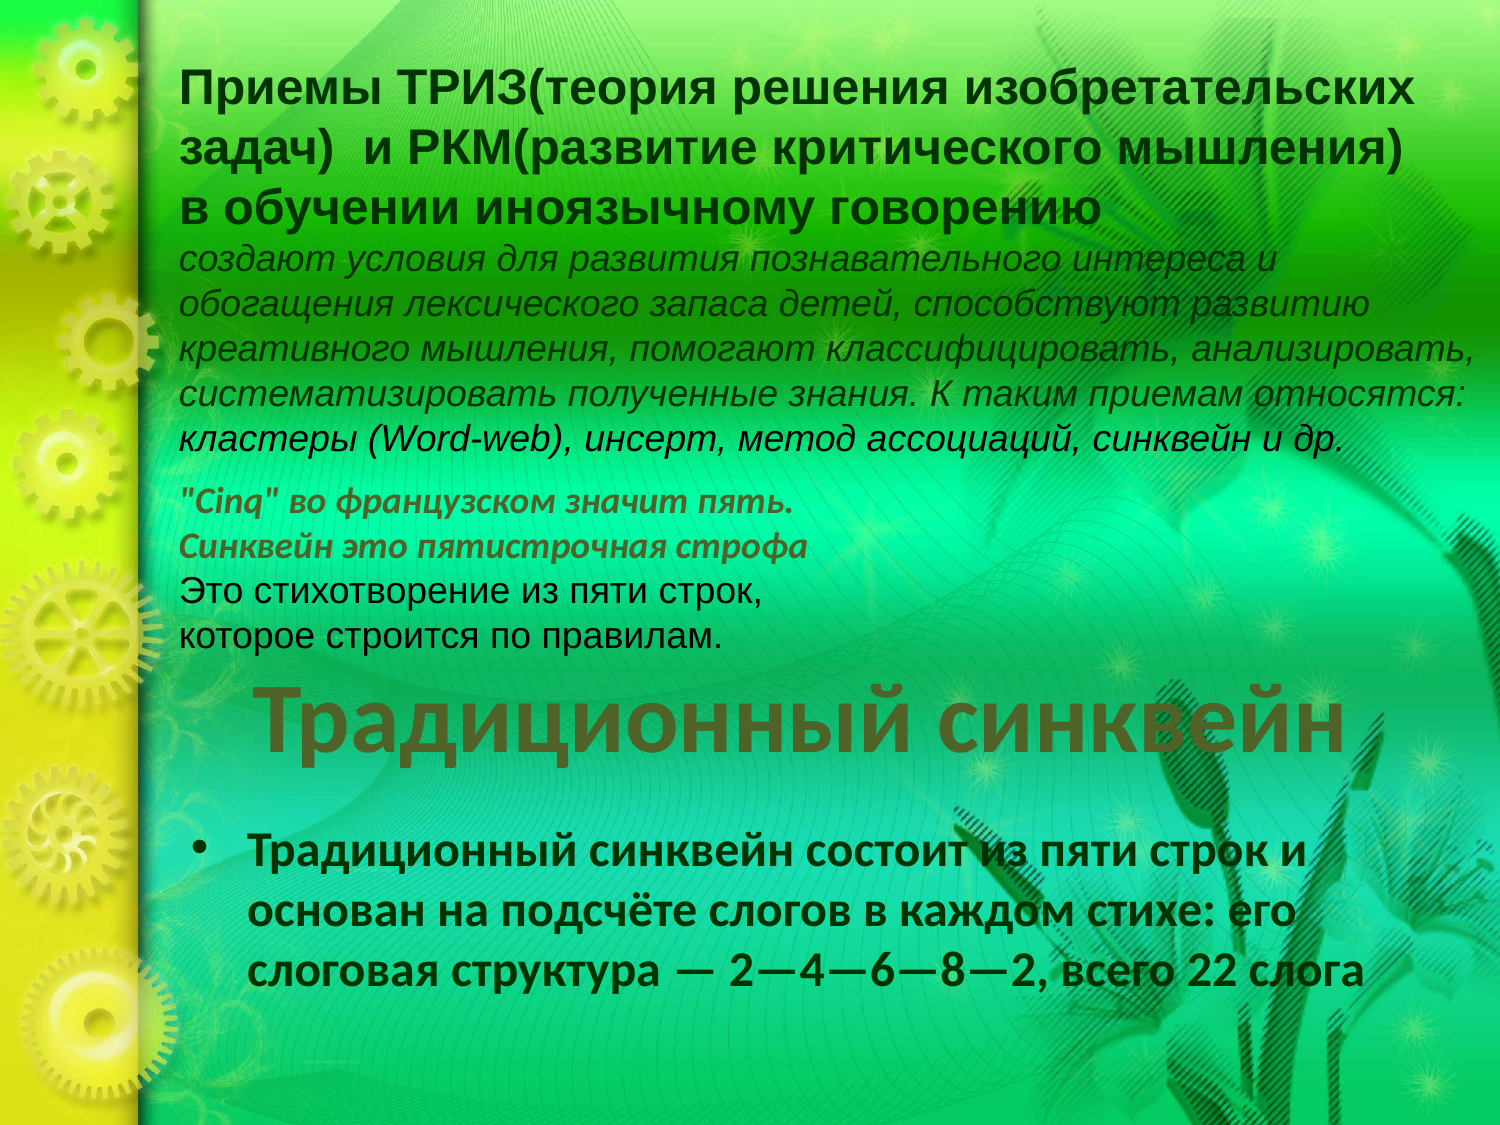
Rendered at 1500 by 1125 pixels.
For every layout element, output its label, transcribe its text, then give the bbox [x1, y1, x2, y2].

picture [0, 0, 1500, 1125]
title Традиционный синквейн [164, 627, 1461, 815]
text_box "Сinq" во французском значит пять. Синквейн это пятистрочная строфа Это стихотворение из пяти строк, которое строится по правилам. [164, 468, 844, 664]
text_box Приемы ТРИЗ(теория решения изобретательских задач) и РКМ(развитие критического мышления) в обучении иноязычному говорению создают условия для развития познавательного интереса и обогащения лексического запаса детей, способствуют развитию креативного мышления, помогают классифицировать, анализировать, систематизировать полученные знания. К таким приемам относятся: кластеры (Word-web), инсерт, метод ассоциаций, синквейн и др. [163, 46, 1500, 627]
list Традиционный синквейн состоит из пяти строк и основан на подсчёте слогов в каждом стихе: его слоговая структура — 2—4—6—8—2, всего 22 слога [175, 815, 1461, 1091]
